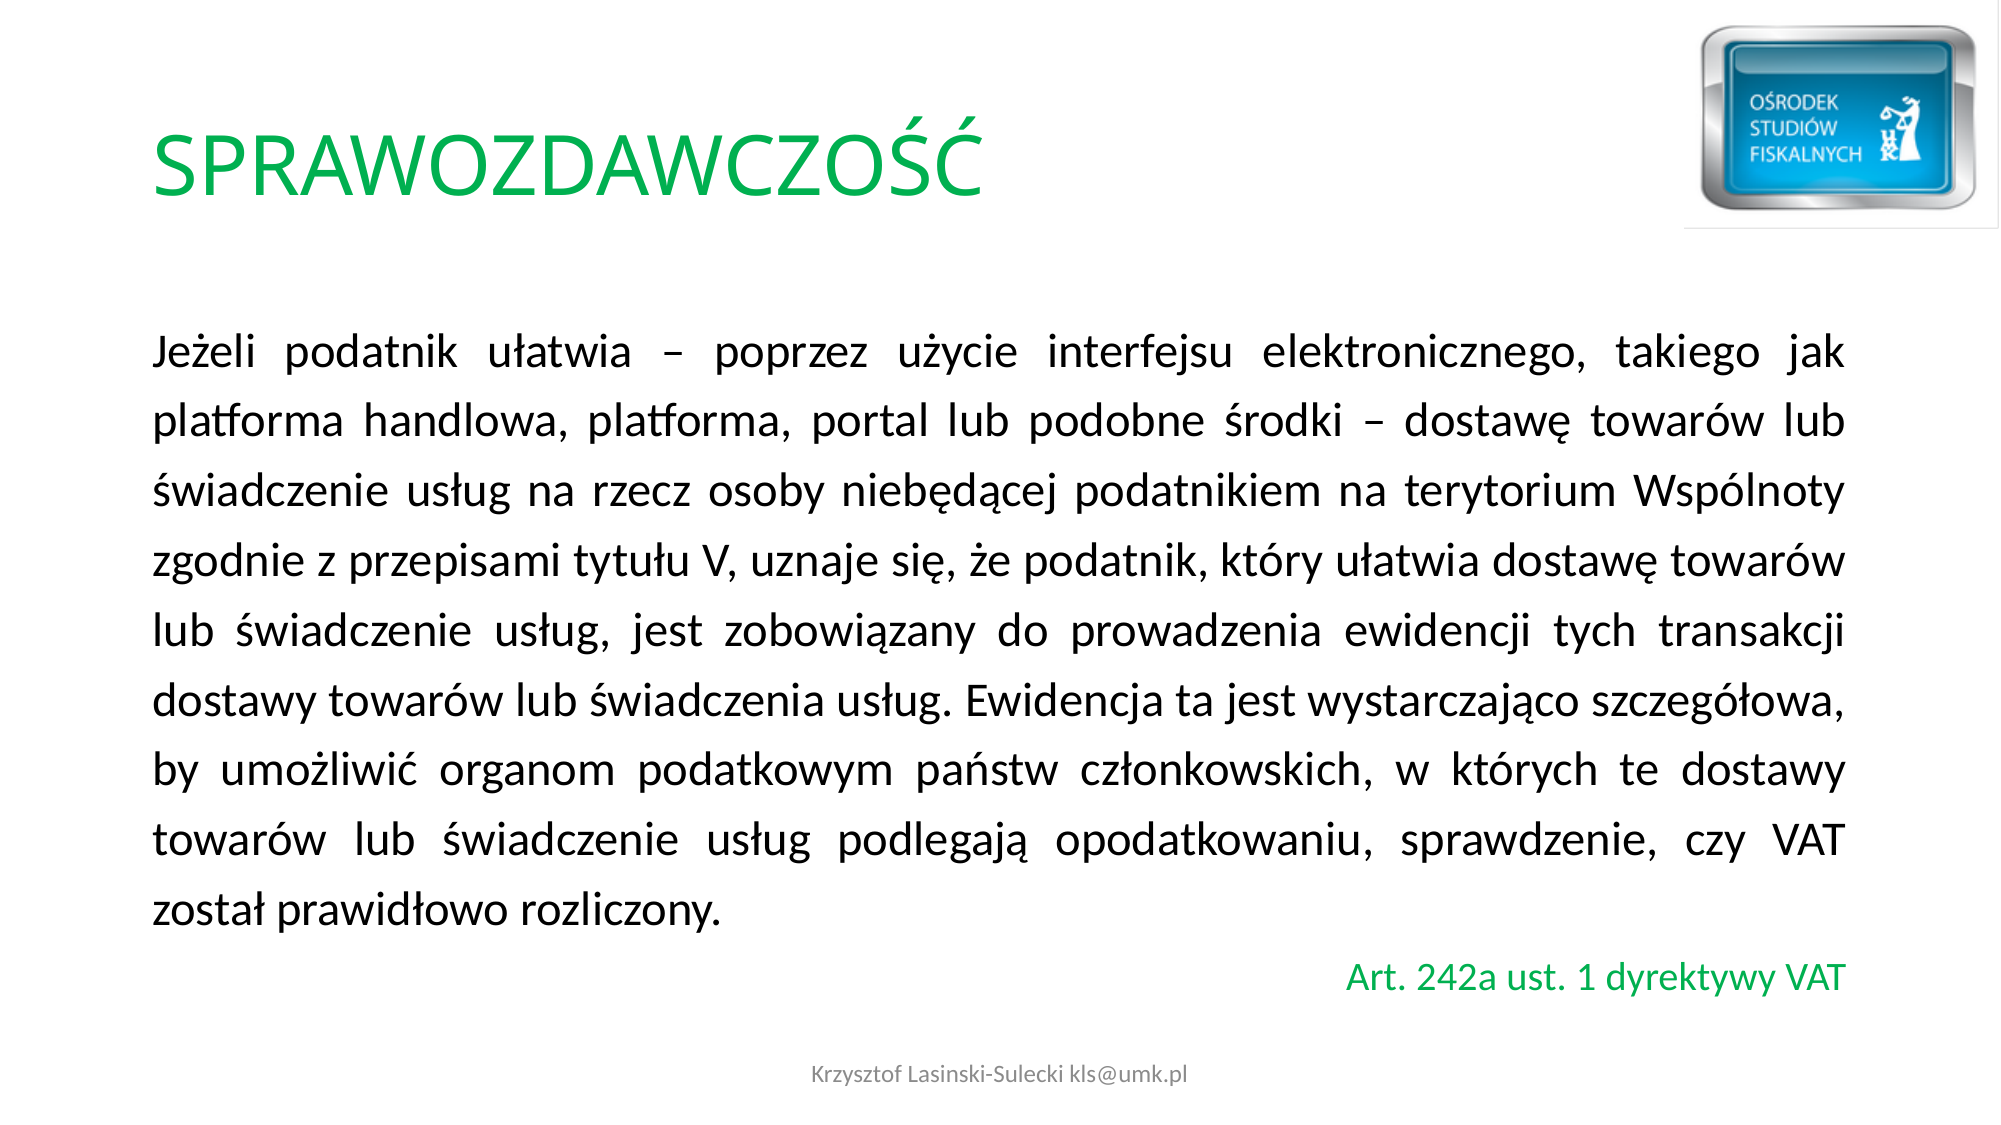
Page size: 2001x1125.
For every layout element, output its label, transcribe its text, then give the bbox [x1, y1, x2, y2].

list Jeżeli podatnik ułatwia – poprzez użycie interfejsu elektronicznego, takiego jak platforma handlowa, platforma, portal lub podobne środki – dostawę towarów lub świadczenie usług na rzecz osoby niebędącej podatnikiem na terytorium Wspólnoty zgodnie z przepisami tytułu V, uznaje się, że podatnik, który ułatwia dostawę towarów lub świadczenie usług, jest zobowiązany do prowadzenia ewidencji tych transakcji dostawy towarów lub świadczenia usług. Ewidencja ta jest wystarczająco szczegółowa, by umożliwić organom podatkowym państw członkowskich, w których te dostawy towarów lub świadczenie usług podlegają opodatkowaniu, sprawdzenie, czy VAT został prawidłowo rozliczony. Art. 242a ust. 1 dyrektywy VAT [137, 299, 1863, 1014]
footer Krzysztof Lasinski-Sulecki kls@umk.pl [662, 1042, 1338, 1103]
picture [1684, 0, 2000, 230]
title SPRAWOZDAWCZOŚĆ [137, 59, 1863, 278]
